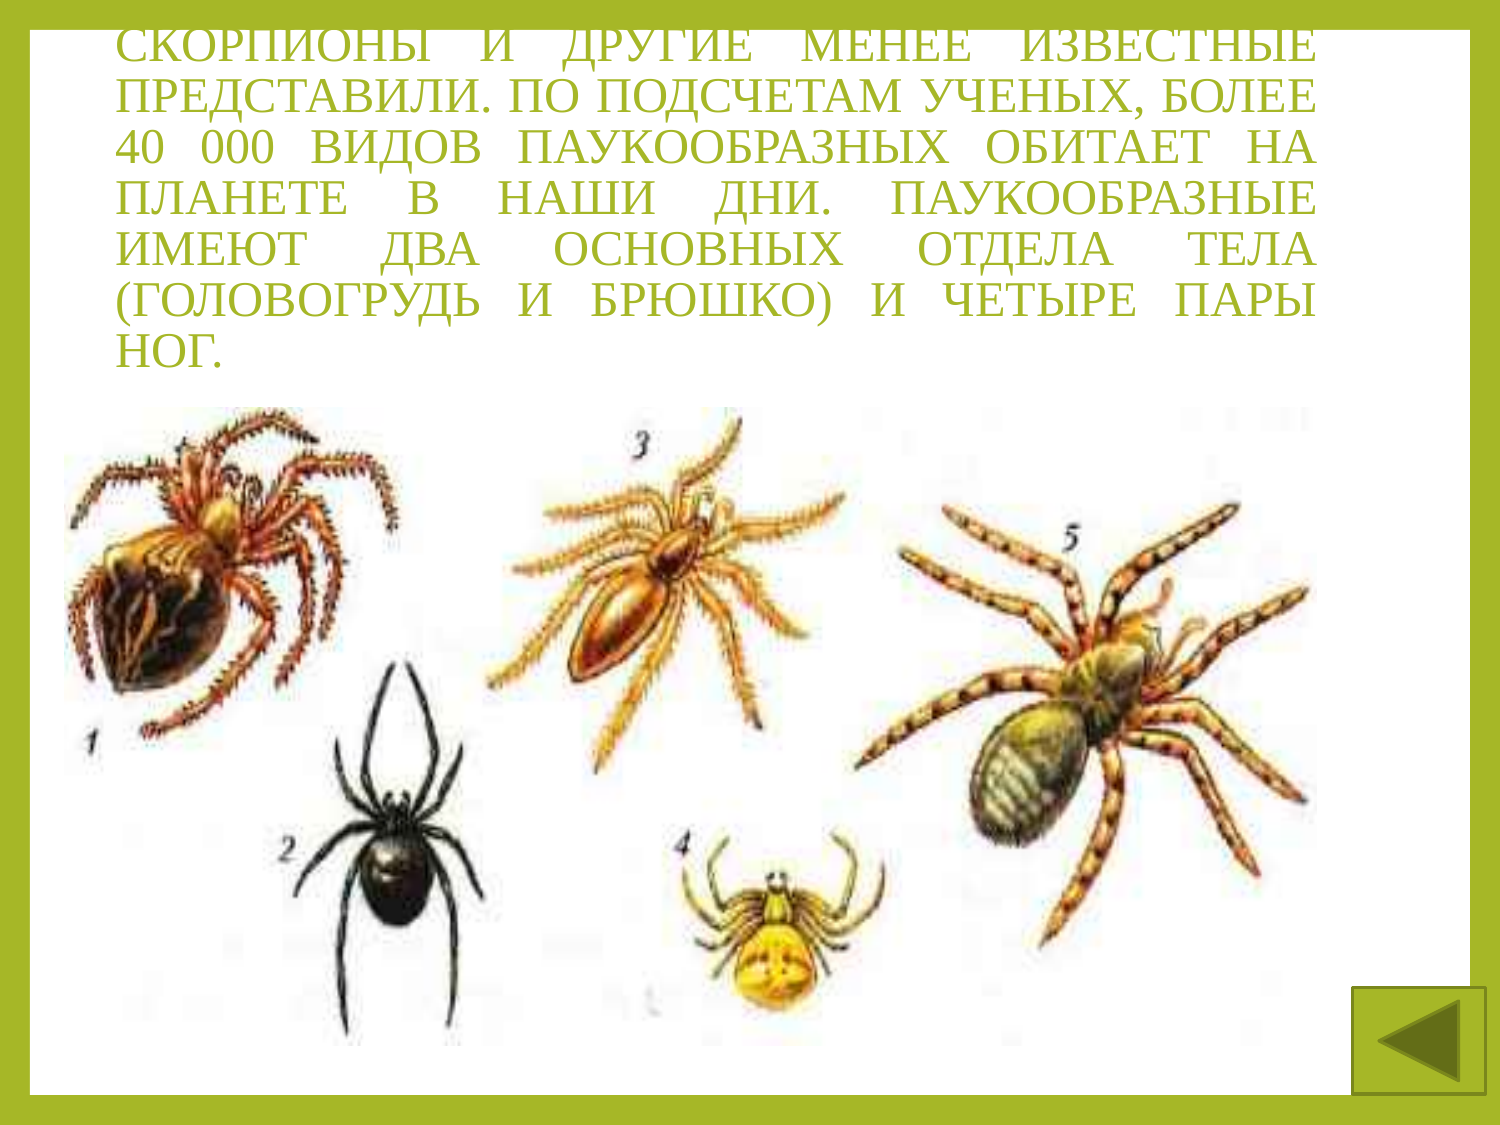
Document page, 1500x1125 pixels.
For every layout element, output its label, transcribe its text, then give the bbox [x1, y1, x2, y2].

picture [64, 407, 1317, 1046]
title Паукообразные включают в себя следующих животных :пауки, клещи, скорпионы и другие менее известные представили. По подсчетам ученых, более 40 000 видов паукообразных обитает на планете в наши дни. Паукообразные имеют два основных отдела тела (головогрудь и брюшко) и четыре пары ног. [100, 42, 1334, 386]
text_box [1351, 986, 1487, 1096]
